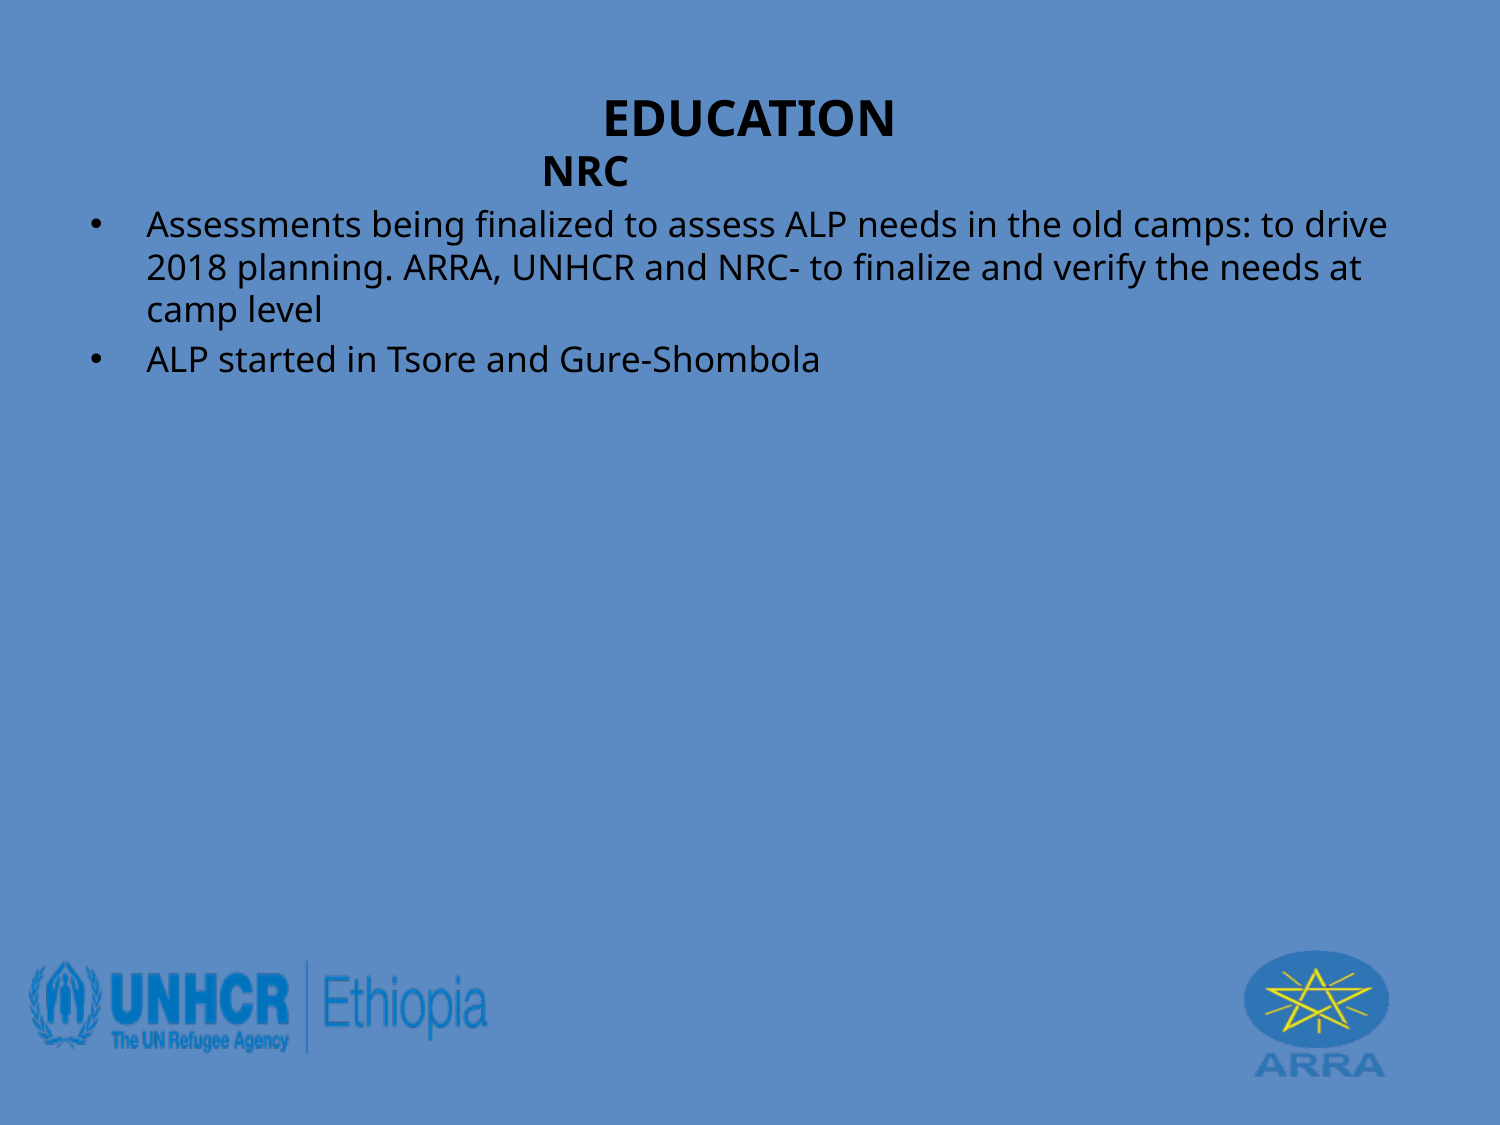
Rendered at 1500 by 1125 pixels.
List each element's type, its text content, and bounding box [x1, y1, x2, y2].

title EDUCATION [75, 45, 1425, 137]
list NRC Assessments being finalized to assess ALP needs in the old camps: to drive 2018 planning. ARRA, UNHCR and NRC- to finalize and verify the needs at camp level ALP started in Tsore and Gure-Shombola [75, 137, 1425, 1005]
picture [0, 912, 488, 1104]
picture [1224, 949, 1413, 1104]
